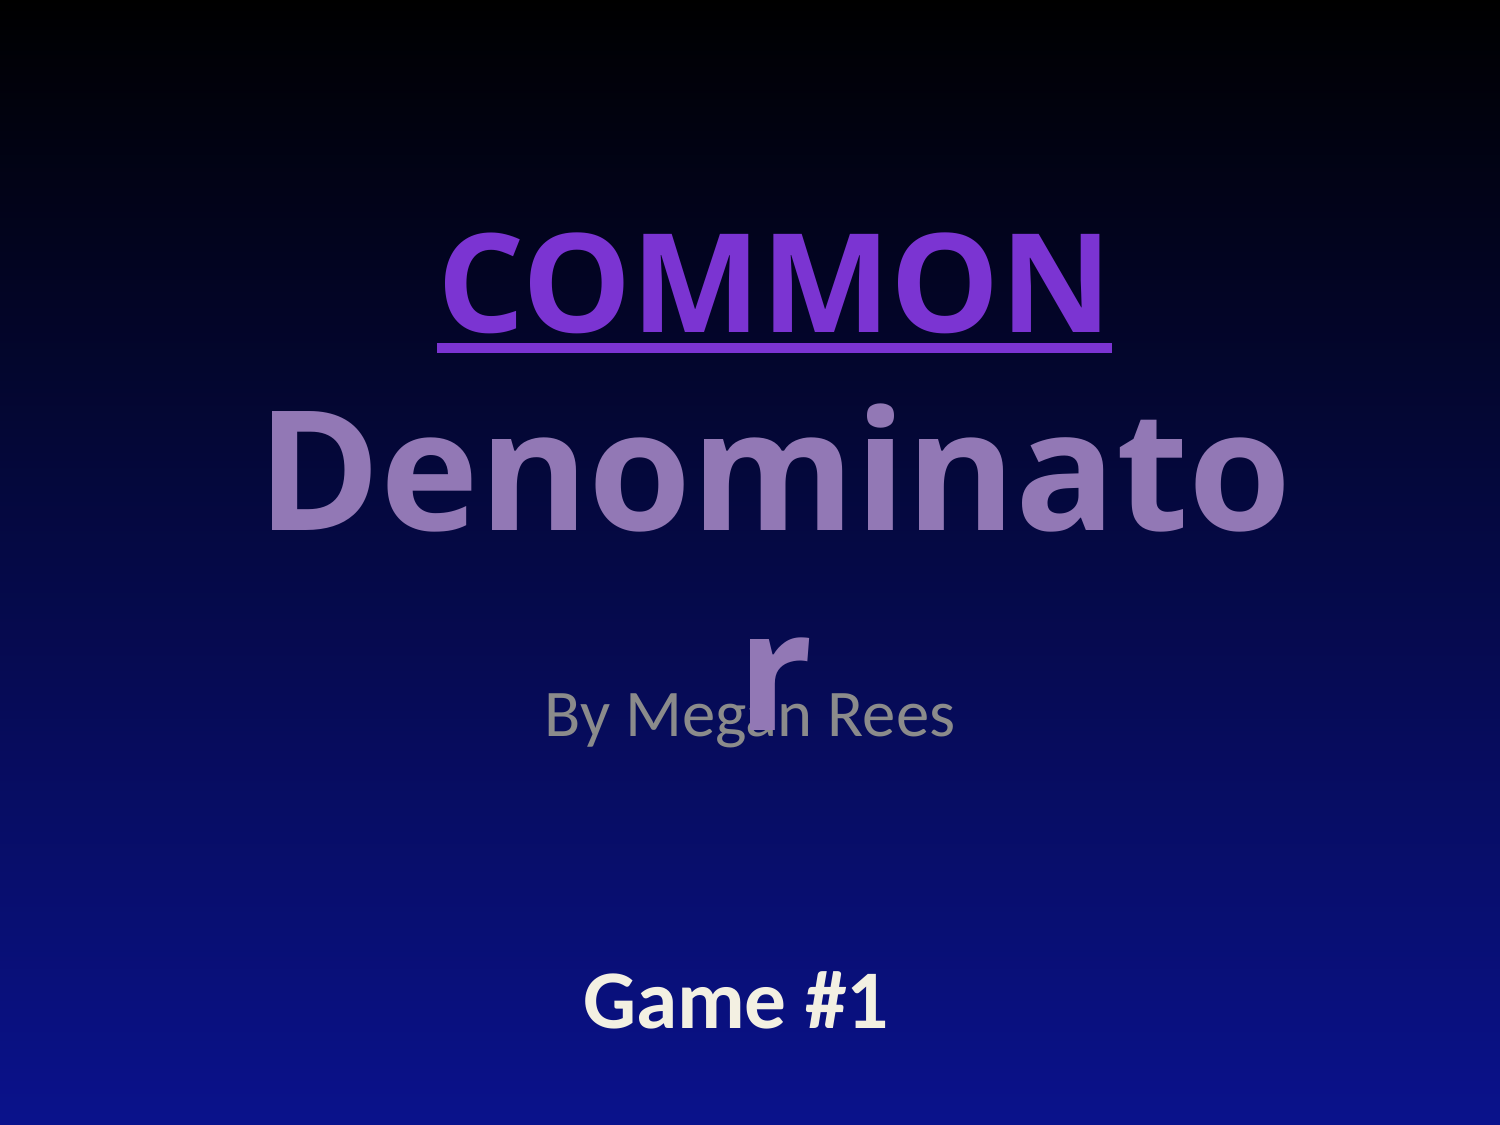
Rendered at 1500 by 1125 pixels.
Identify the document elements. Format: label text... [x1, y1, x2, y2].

subtitle By Megan Rees [225, 662, 1275, 788]
text_box Game #1 [568, 937, 905, 1053]
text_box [162, 187, 1388, 651]
